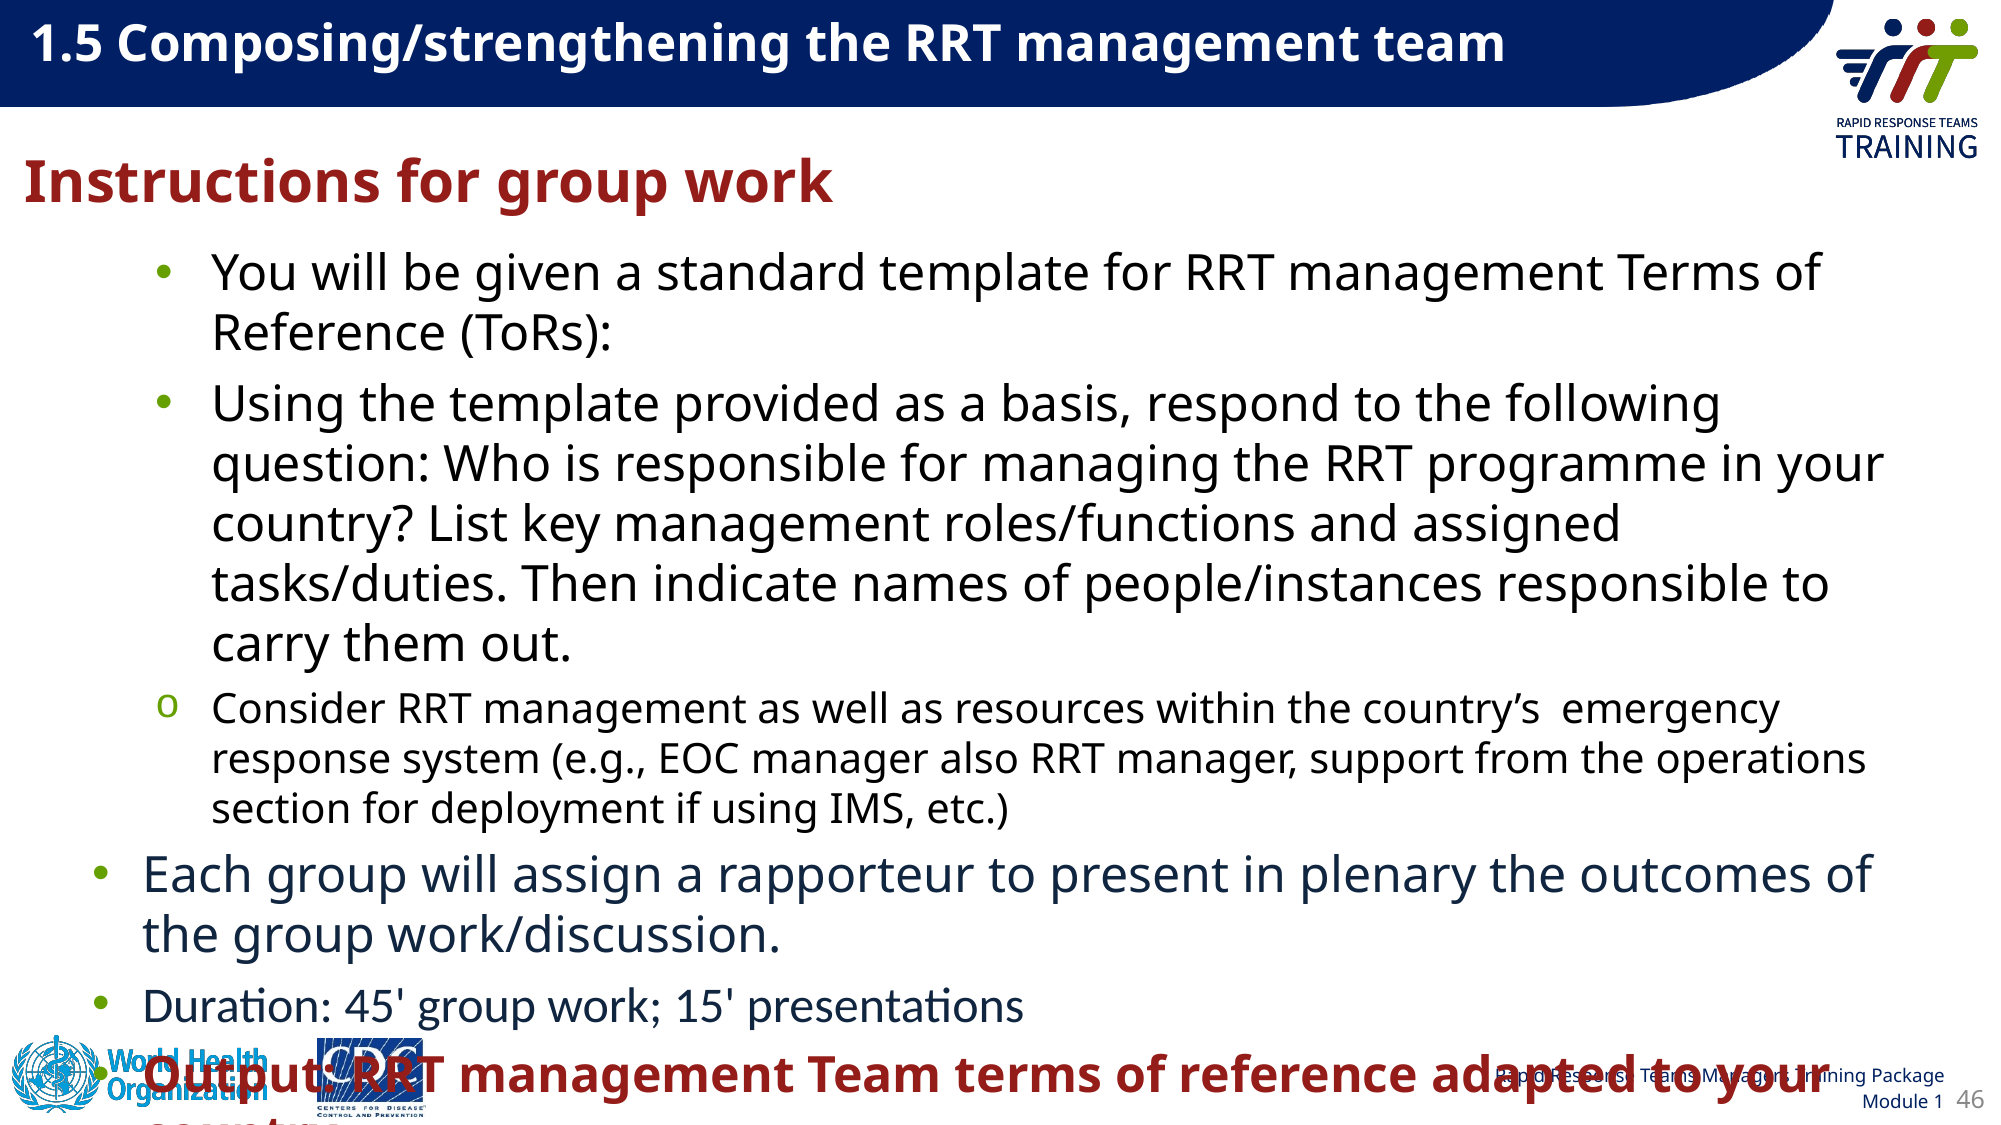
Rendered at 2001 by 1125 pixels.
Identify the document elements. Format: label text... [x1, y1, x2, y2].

picture [24, 1054, 36, 1087]
picture [40, 1062, 47, 1070]
picture [59, 1035, 71, 1049]
list 1.5 Composing/strengthening the RRT management team [8, 9, 1808, 117]
picture [22, 1062, 26, 1077]
picture [0, 0, 1978, 167]
picture [36, 1088, 71, 1105]
text_box Instructions for group work [17, 130, 872, 237]
picture [12, 1083, 48, 1113]
text_box 46 [1557, 1075, 1993, 1121]
picture [12, 1035, 54, 1068]
picture [34, 1054, 43, 1078]
picture [46, 1056, 54, 1062]
picture [30, 1083, 37, 1091]
picture [50, 1108, 62, 1113]
text_box You will be given a standard template for RRT management Terms of Reference (ToRs): Using the template provided as a basis, respond to the following question: Who is responsible for managing the RRT programme in your country? List key management roles/functions and assigned tasks/duties. Then indicate names of people/instances responsible to carry them out. Consider RRT management as well as resources within the country’s emergency response system (e.g., EOC manager also RRT manager, support from the operations section for deployment if using IMS, etc.) Each group will assign a rapporteur to present in plenary the outcomes of the group work/discussion. Duration: 45' group work; 15' presentations Output: RRT management Team terms of reference adapted to your country [71, 233, 1907, 1125]
